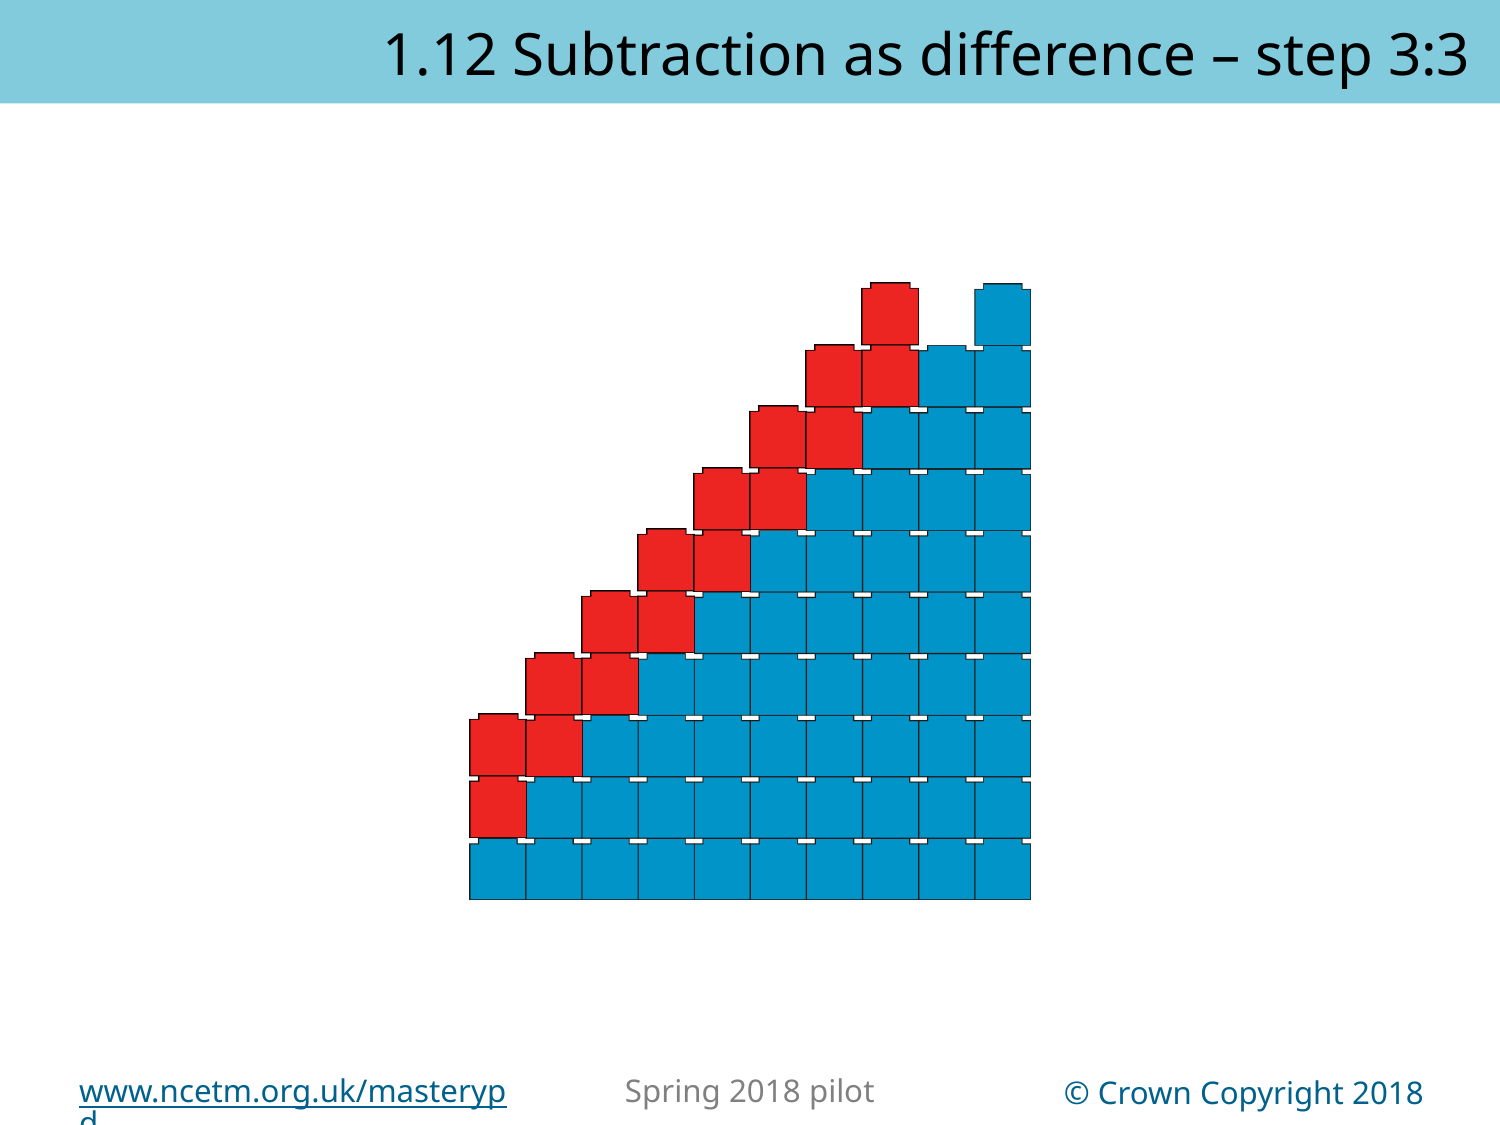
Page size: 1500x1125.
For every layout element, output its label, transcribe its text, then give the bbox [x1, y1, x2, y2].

picture [1022, 282, 1032, 900]
picture [910, 839, 927, 844]
list 1.12 Subtraction as difference – step 3:3 [0, 0, 1500, 104]
picture [798, 839, 815, 844]
picture [686, 839, 703, 844]
picture [630, 839, 647, 844]
picture [573, 839, 591, 844]
picture [854, 838, 871, 844]
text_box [469, 192, 1031, 810]
picture [742, 839, 759, 844]
picture [966, 839, 983, 844]
picture [468, 282, 534, 900]
